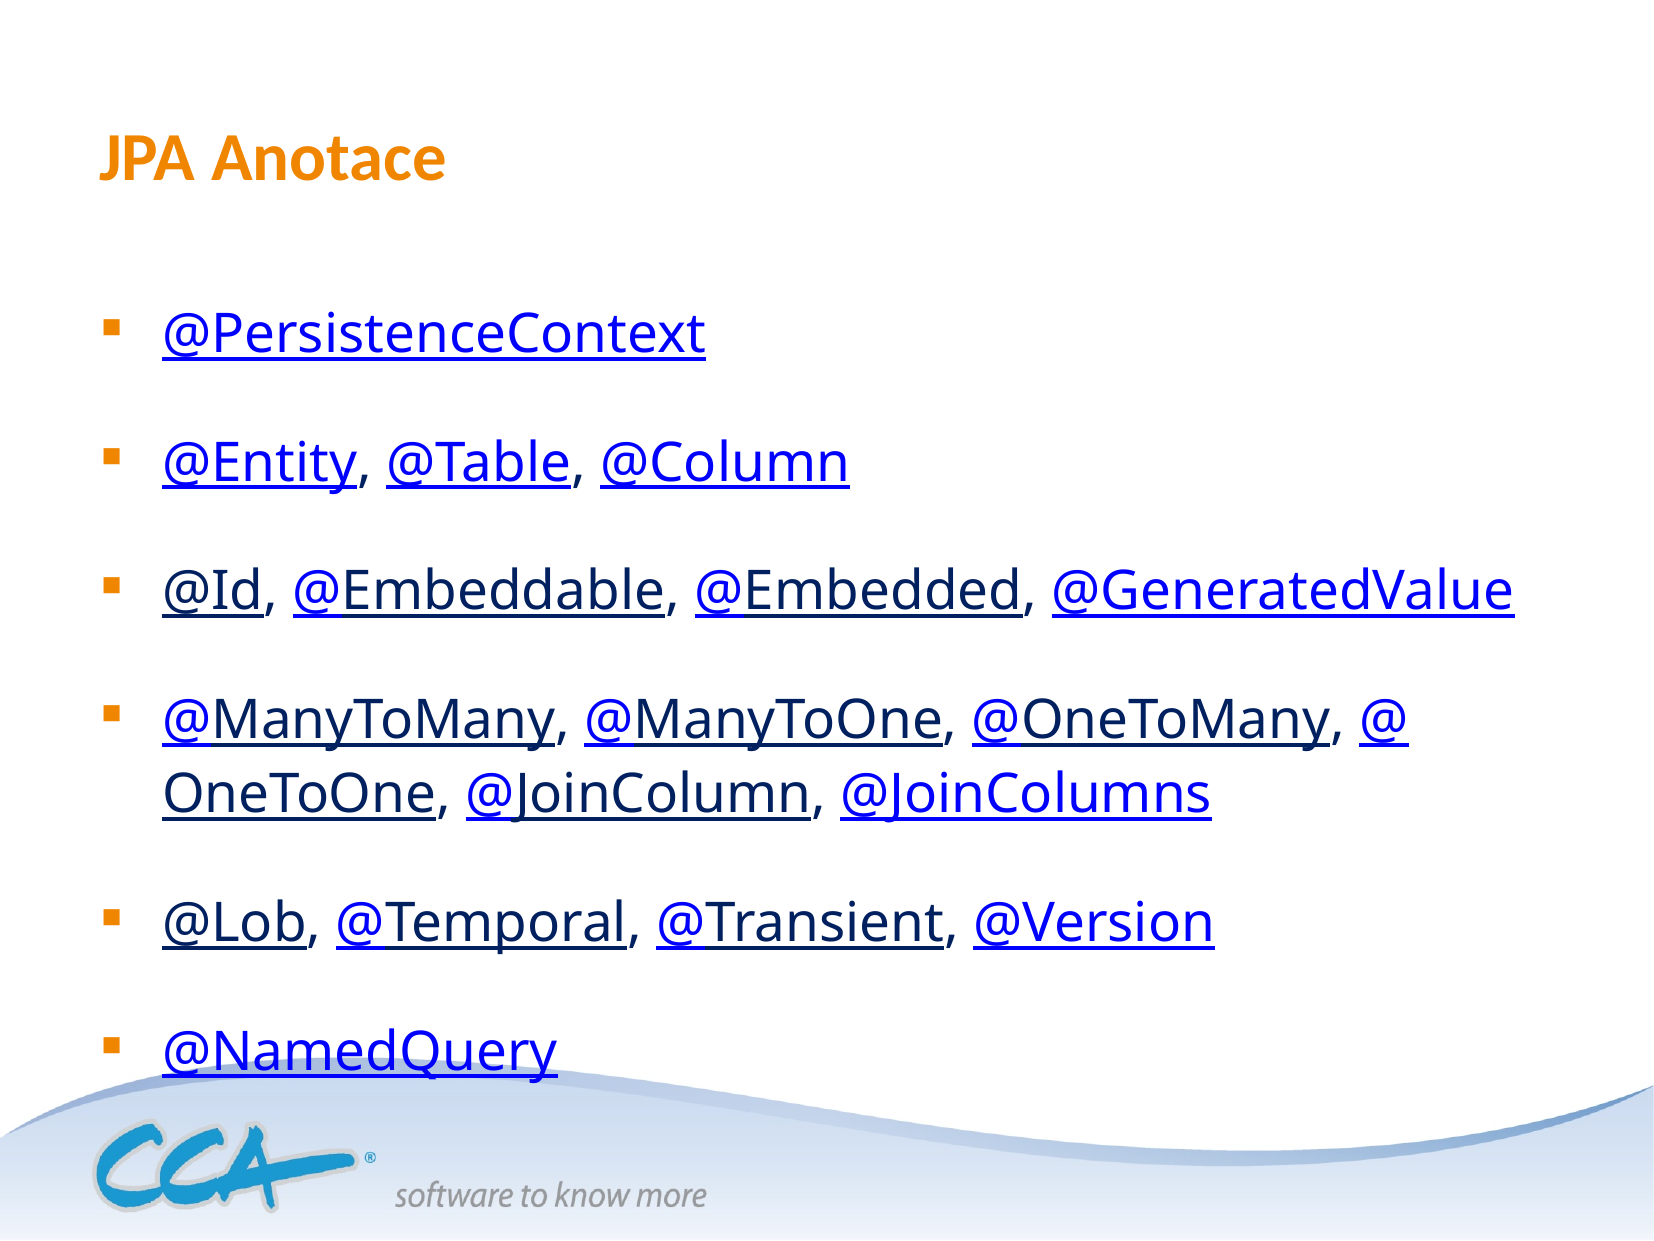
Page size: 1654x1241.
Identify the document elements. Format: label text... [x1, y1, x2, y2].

picture [0, 0, 1654, 1240]
title JPA Anotace [82, 49, 1571, 257]
list @PersistenceContext @Entity, @Table, @Column @Id, @Embeddable, @Embedded, @GeneratedValue @ManyToMany, @ManyToOne, @OneToMany, @OneToOne, @JoinColumn, @JoinColumns @Lob, @Temporal, @Transient, @Version @NamedQuery [82, 289, 1571, 1108]
